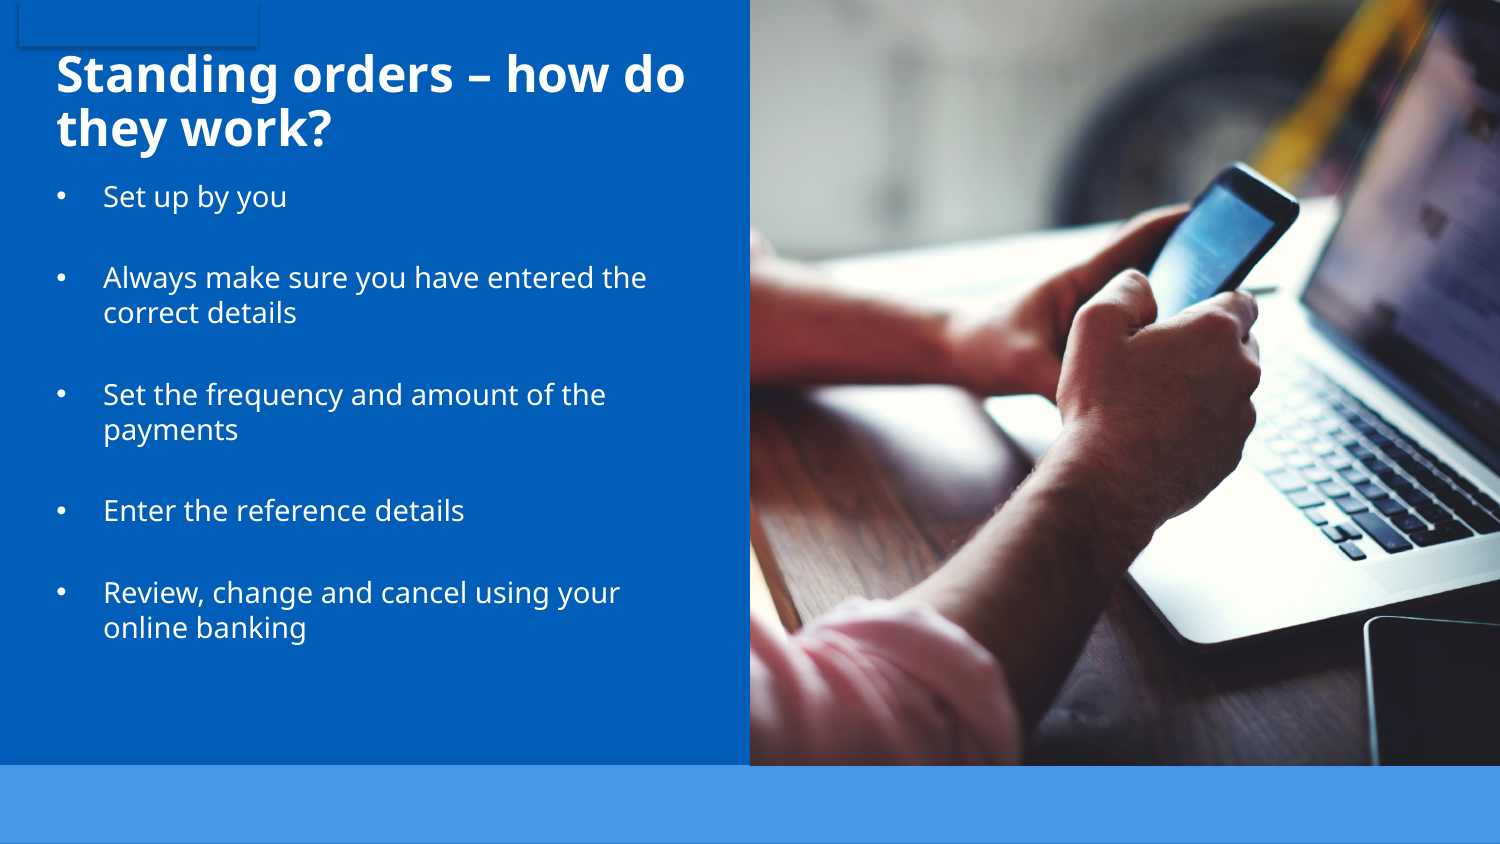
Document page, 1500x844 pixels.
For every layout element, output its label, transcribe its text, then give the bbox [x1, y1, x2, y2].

title Standing orders – how do they work? [41, 41, 721, 166]
picture [749, 0, 1500, 766]
list Set up by you Always make sure you have entered the correct details Set the frequency and amount of the payments Enter the reference details Review, change and cancel using your online banking [41, 170, 721, 674]
